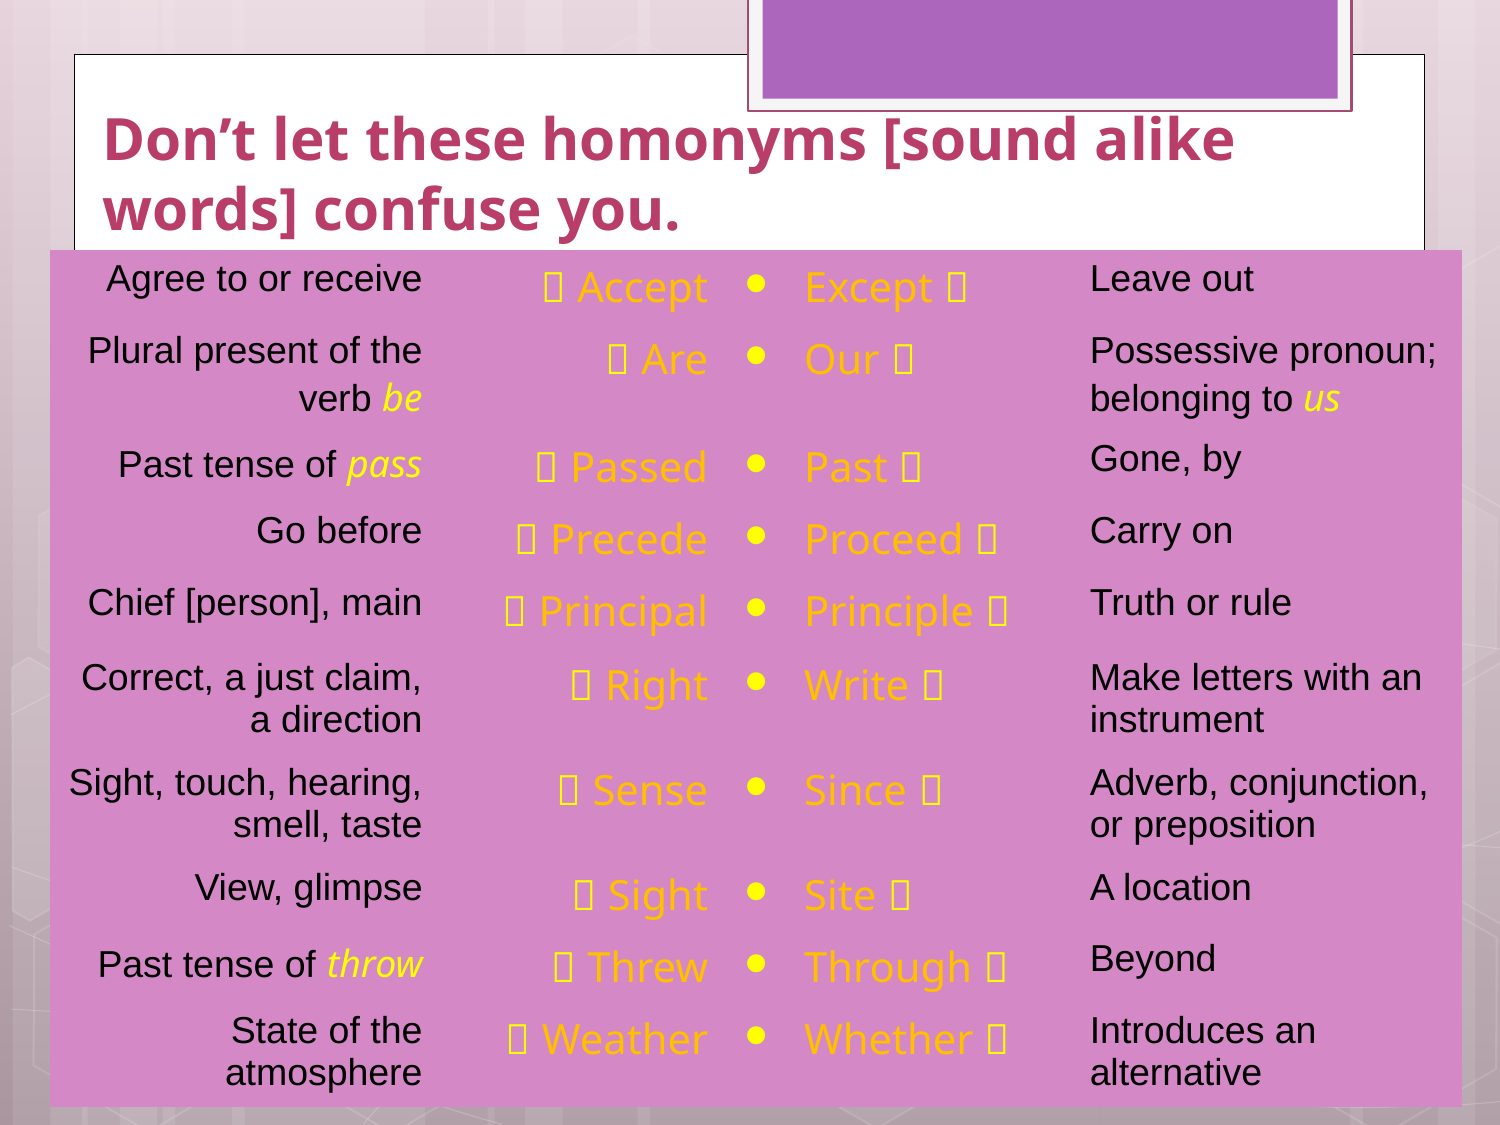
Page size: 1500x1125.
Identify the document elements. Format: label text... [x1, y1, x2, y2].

table_header  Accept [437, 250, 723, 322]
table_cell Past tense of throw [50, 930, 437, 1002]
table_cell Sight, touch, hearing, smell, taste [50, 754, 437, 858]
table_cell Since  [789, 754, 1075, 858]
table_cell Carry on [1075, 502, 1462, 574]
table_cell Through  [789, 930, 1075, 1002]
table_cell  Weather [437, 1002, 723, 1107]
table_cell Make letters with an instrument [1075, 649, 1462, 754]
table_cell Past tense of pass [50, 430, 437, 502]
table_cell  Threw [437, 930, 723, 1002]
table_cell  Sense [437, 754, 723, 858]
table_cell Beyond [1075, 930, 1462, 1002]
table_cell Truth or rule [1075, 574, 1462, 649]
table_header Leave out [1075, 250, 1462, 322]
table_cell Go before [50, 502, 437, 574]
table_cell Possessive pronoun; belonging to us [1075, 322, 1462, 430]
table_cell Principle  [789, 574, 1075, 649]
table_header Except  [789, 250, 1075, 322]
table_cell ● [723, 502, 789, 574]
table_cell  Right [437, 649, 723, 754]
table_cell  Precede [437, 502, 723, 574]
table_cell Whether  [789, 1002, 1075, 1107]
table_cell  Passed [437, 430, 723, 502]
table_cell ● [723, 649, 789, 754]
table_cell ● [723, 858, 789, 930]
table_cell Gone, by [1075, 430, 1462, 502]
table_cell ● [723, 754, 789, 858]
table_cell Write  [789, 649, 1075, 754]
table_cell Past  [789, 430, 1075, 502]
table_cell Our  [789, 322, 1075, 430]
table_cell Proceed  [789, 502, 1075, 574]
table_cell Site  [789, 858, 1075, 930]
table_header Agree to or receive [50, 250, 437, 322]
table_cell ● [723, 574, 789, 649]
table_cell ● [723, 1002, 789, 1107]
table_cell ● [723, 930, 789, 1002]
title Don’t let these homonyms [sound alike words] confuse you. [87, 45, 1450, 250]
table_cell ● [723, 322, 789, 430]
table_cell Introduces an alternative [1075, 1002, 1462, 1107]
table_cell ● [723, 430, 789, 502]
table_cell Chief [person], main [50, 574, 437, 649]
table_cell A location [1075, 858, 1462, 930]
table_cell  Principal [437, 574, 723, 649]
table_cell  Are [437, 322, 723, 430]
table_cell  Sight [437, 858, 723, 930]
table_header ● [723, 250, 789, 322]
table_cell Adverb, conjunction, or preposition [1075, 754, 1462, 858]
table_cell State of the atmosphere [50, 1002, 437, 1107]
table_cell View, glimpse [50, 858, 437, 930]
table_cell Correct, a just claim, a direction [50, 649, 437, 754]
table_cell Plural present of the verb be [50, 322, 437, 430]
